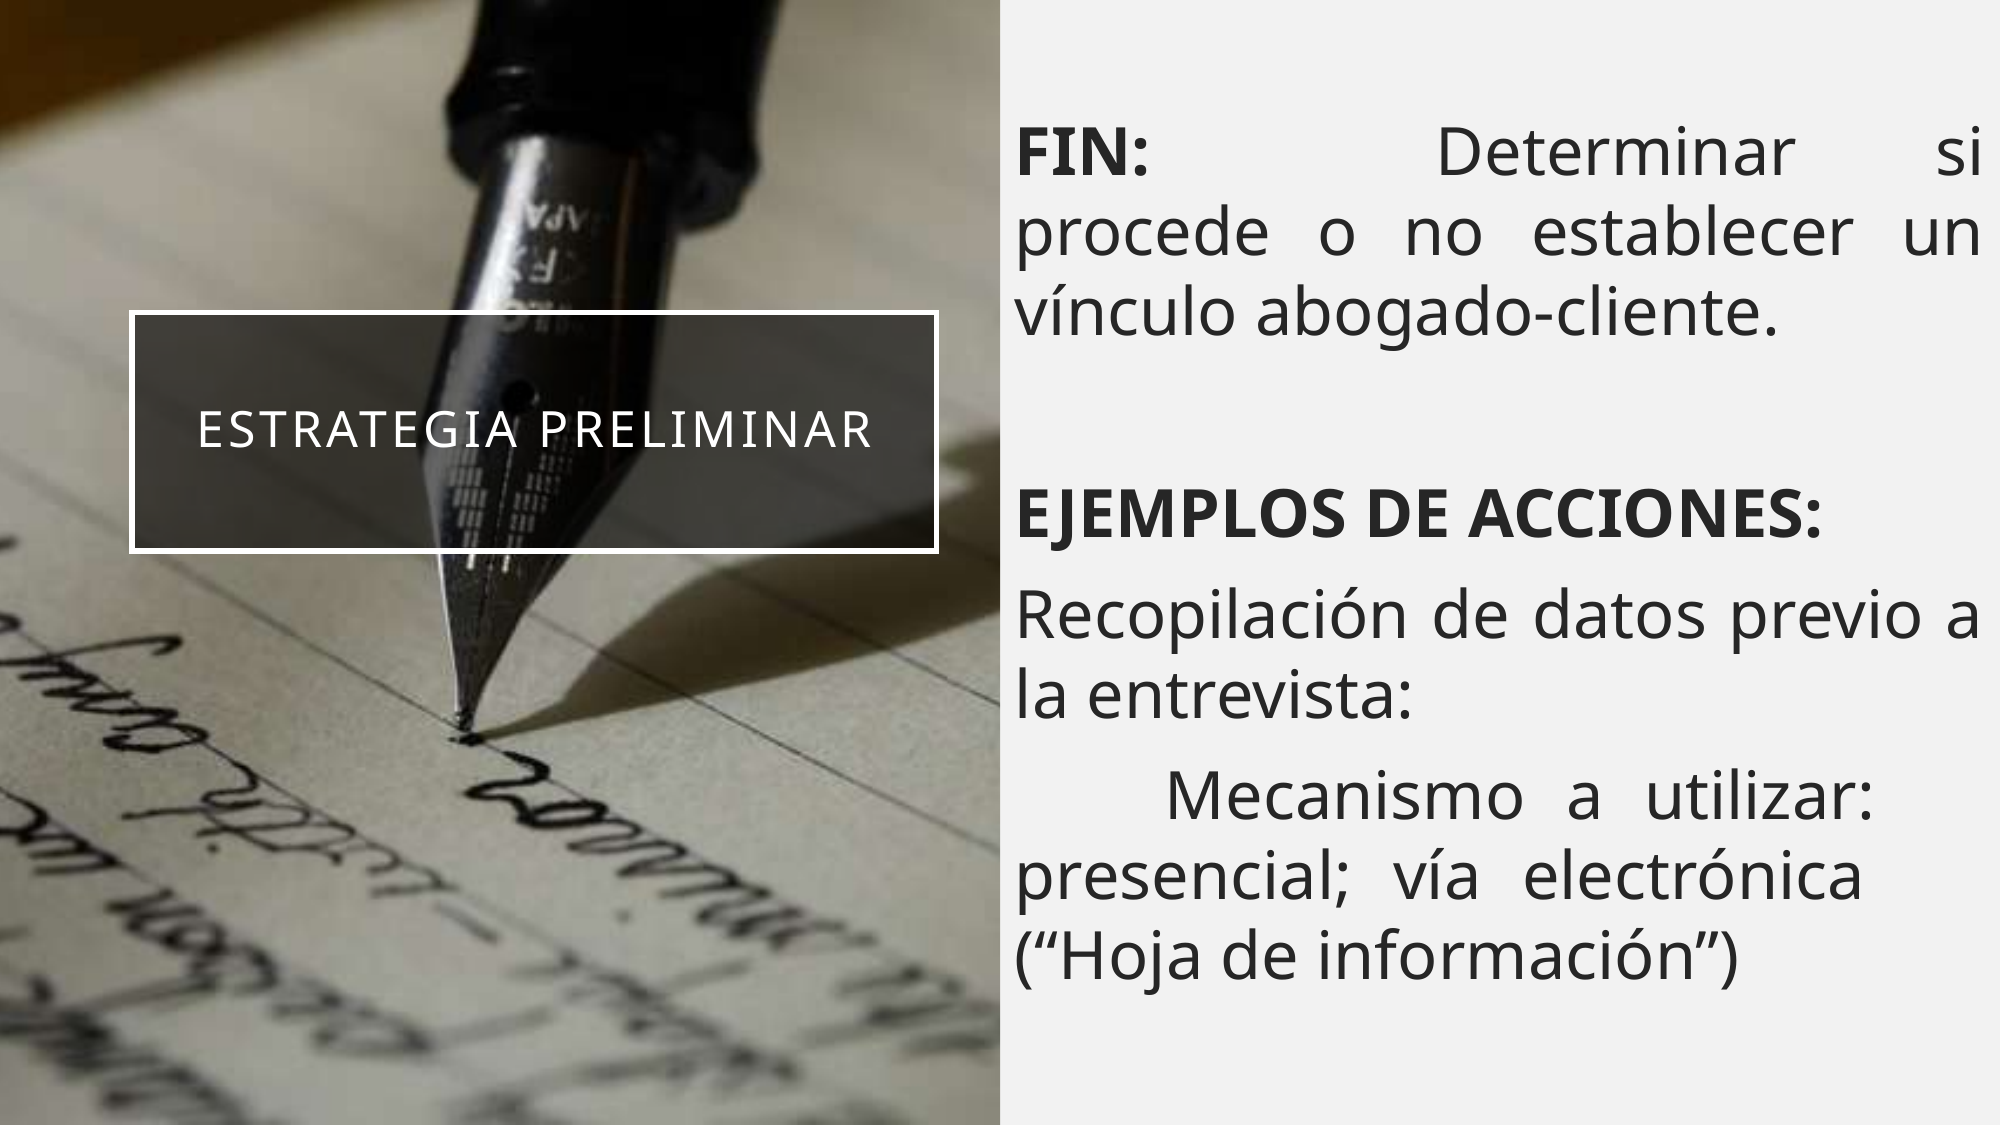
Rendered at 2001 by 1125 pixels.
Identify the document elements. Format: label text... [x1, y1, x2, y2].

picture [0, 0, 1001, 1125]
list FIN: Determinar si procede o no establecer un vínculo abogado-cliente. EJEMPLOS DE ACCIONES: Recopilación de datos previo a la entrevista: Mecanismo a utilizar: presencial; vía electrónica (“Hoja de información”) [1001, 0, 2000, 1125]
